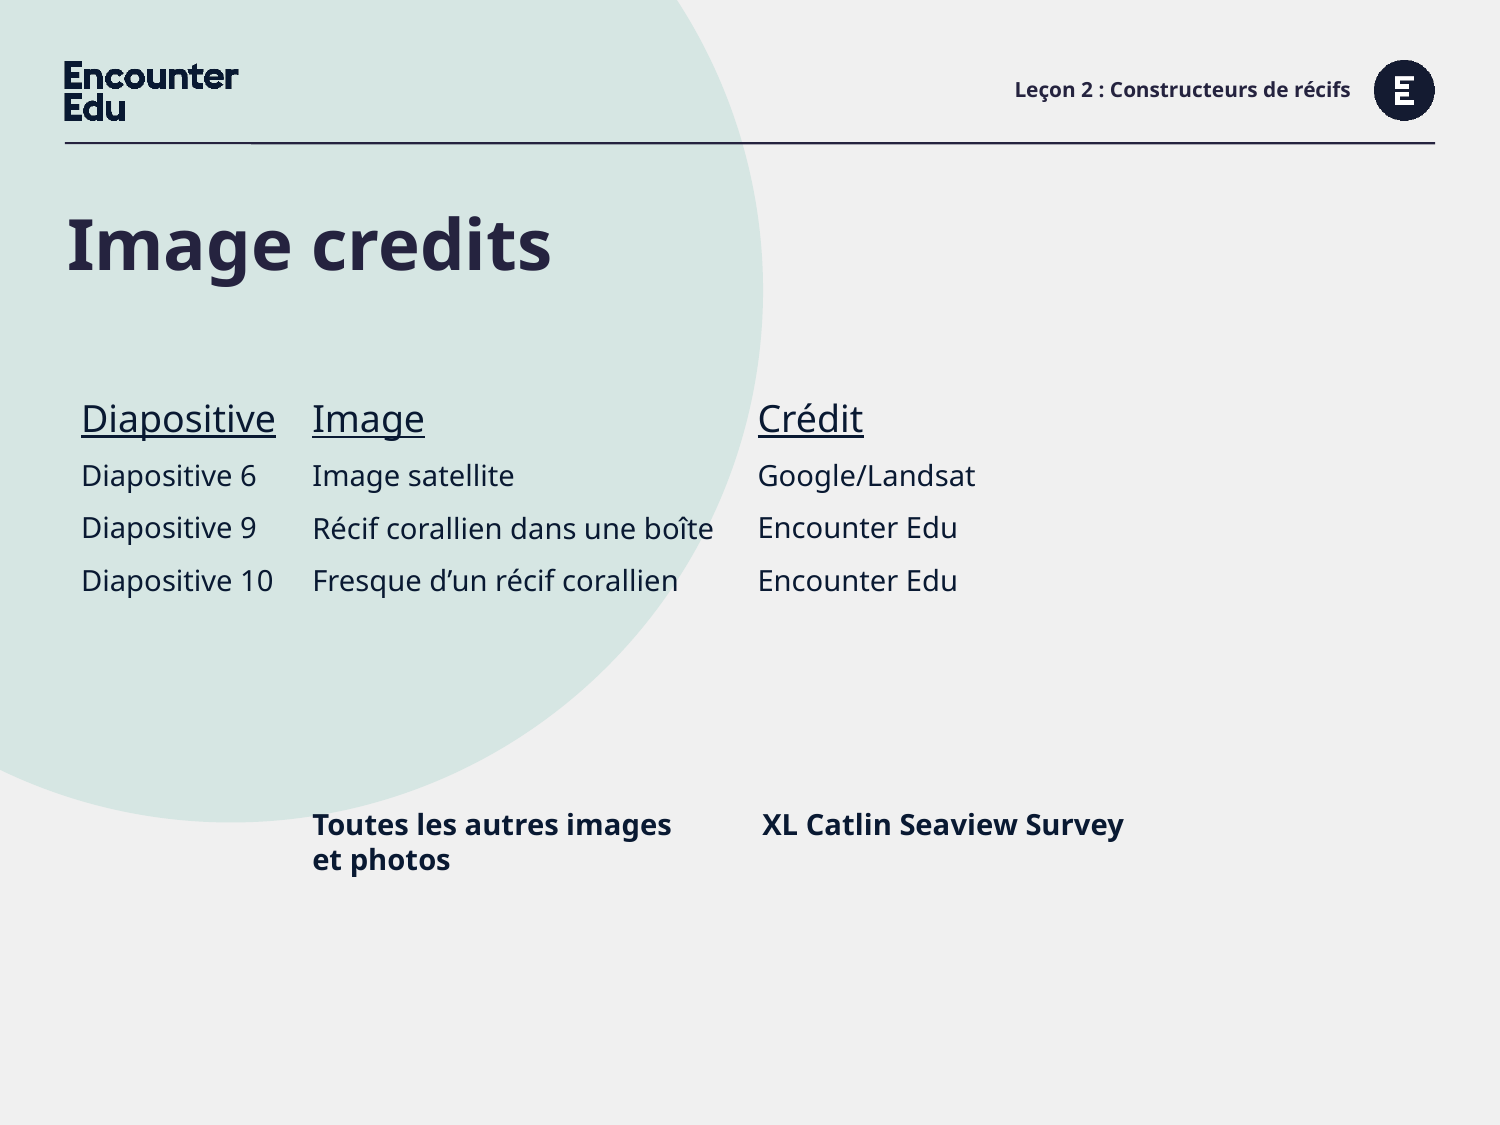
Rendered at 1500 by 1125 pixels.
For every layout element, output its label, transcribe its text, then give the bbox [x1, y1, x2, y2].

picture [60, 59, 243, 122]
text_box Toutes les autres images XL Catlin Seaview Survey et photos [304, 798, 1181, 884]
text_box Image Image satellite Récif corallien dans une boîte Fresque d’un récif corallien [304, 365, 750, 605]
text_box Crédit Google/Landsat Encounter Edu Encounter Edu [750, 364, 1234, 605]
title Leçon 2 : Constructeurs de récifs [749, 67, 1359, 114]
picture [1372, 58, 1436, 122]
text_box Diapositive Diapositive 6 Diapositive 9 Diapositive 10 [73, 364, 293, 605]
